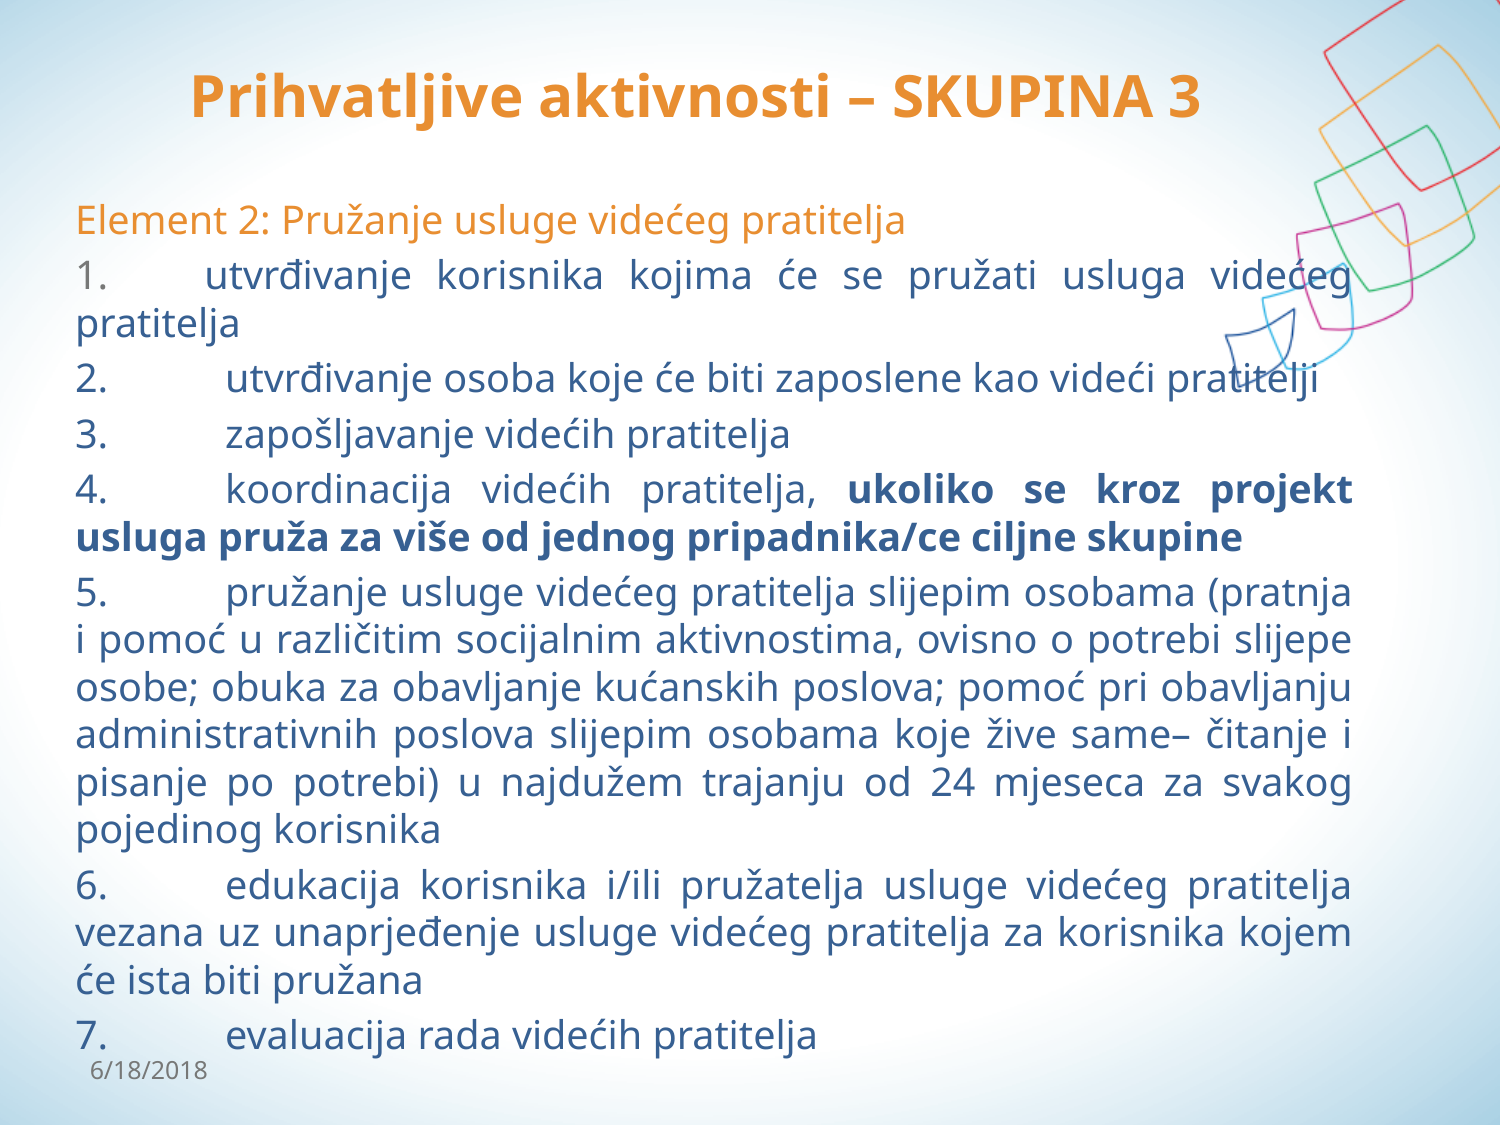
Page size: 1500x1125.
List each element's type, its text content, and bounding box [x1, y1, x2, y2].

title Prihvatljive aktivnosti – SKUPINA 3 [102, 0, 1290, 188]
text_box Element 2: Pružanje usluge videćeg pratitelja 1. utvrđivanje korisnika kojima će se pružati usluga videćeg pratitelja 2. utvrđivanje osoba koje će biti zaposlene kao videći pratitelji 3. zapošljavanje videćih pratitelja 4. koordinacija videćih pratitelja, ukoliko se kroz projekt usluga pruža za više od jednog pripadnika/ce ciljne skupine 5. pružanje usluge videćeg pratitelja slijepim osobama (pratnja i pomoć u različitim socijalnim aktivnostima, ovisno o potrebi slijepe osobe; obuka za obavljanje kućanskih poslova; pomoć pri obavljanju administrativnih poslova slijepim osobama koje žive same– čitanje i pisanje po potrebi) u najdužem trajanju od 24 mjeseca za svakog pojedinog korisnika 6. edukacija korisnika i/ili pružatelja usluge videćeg pratitelja vezana uz unaprjeđenje usluge videćeg pratitelja za korisnika kojem će ista biti pružana 7. evaluacija rada videćih pratitelja [60, 187, 1369, 958]
